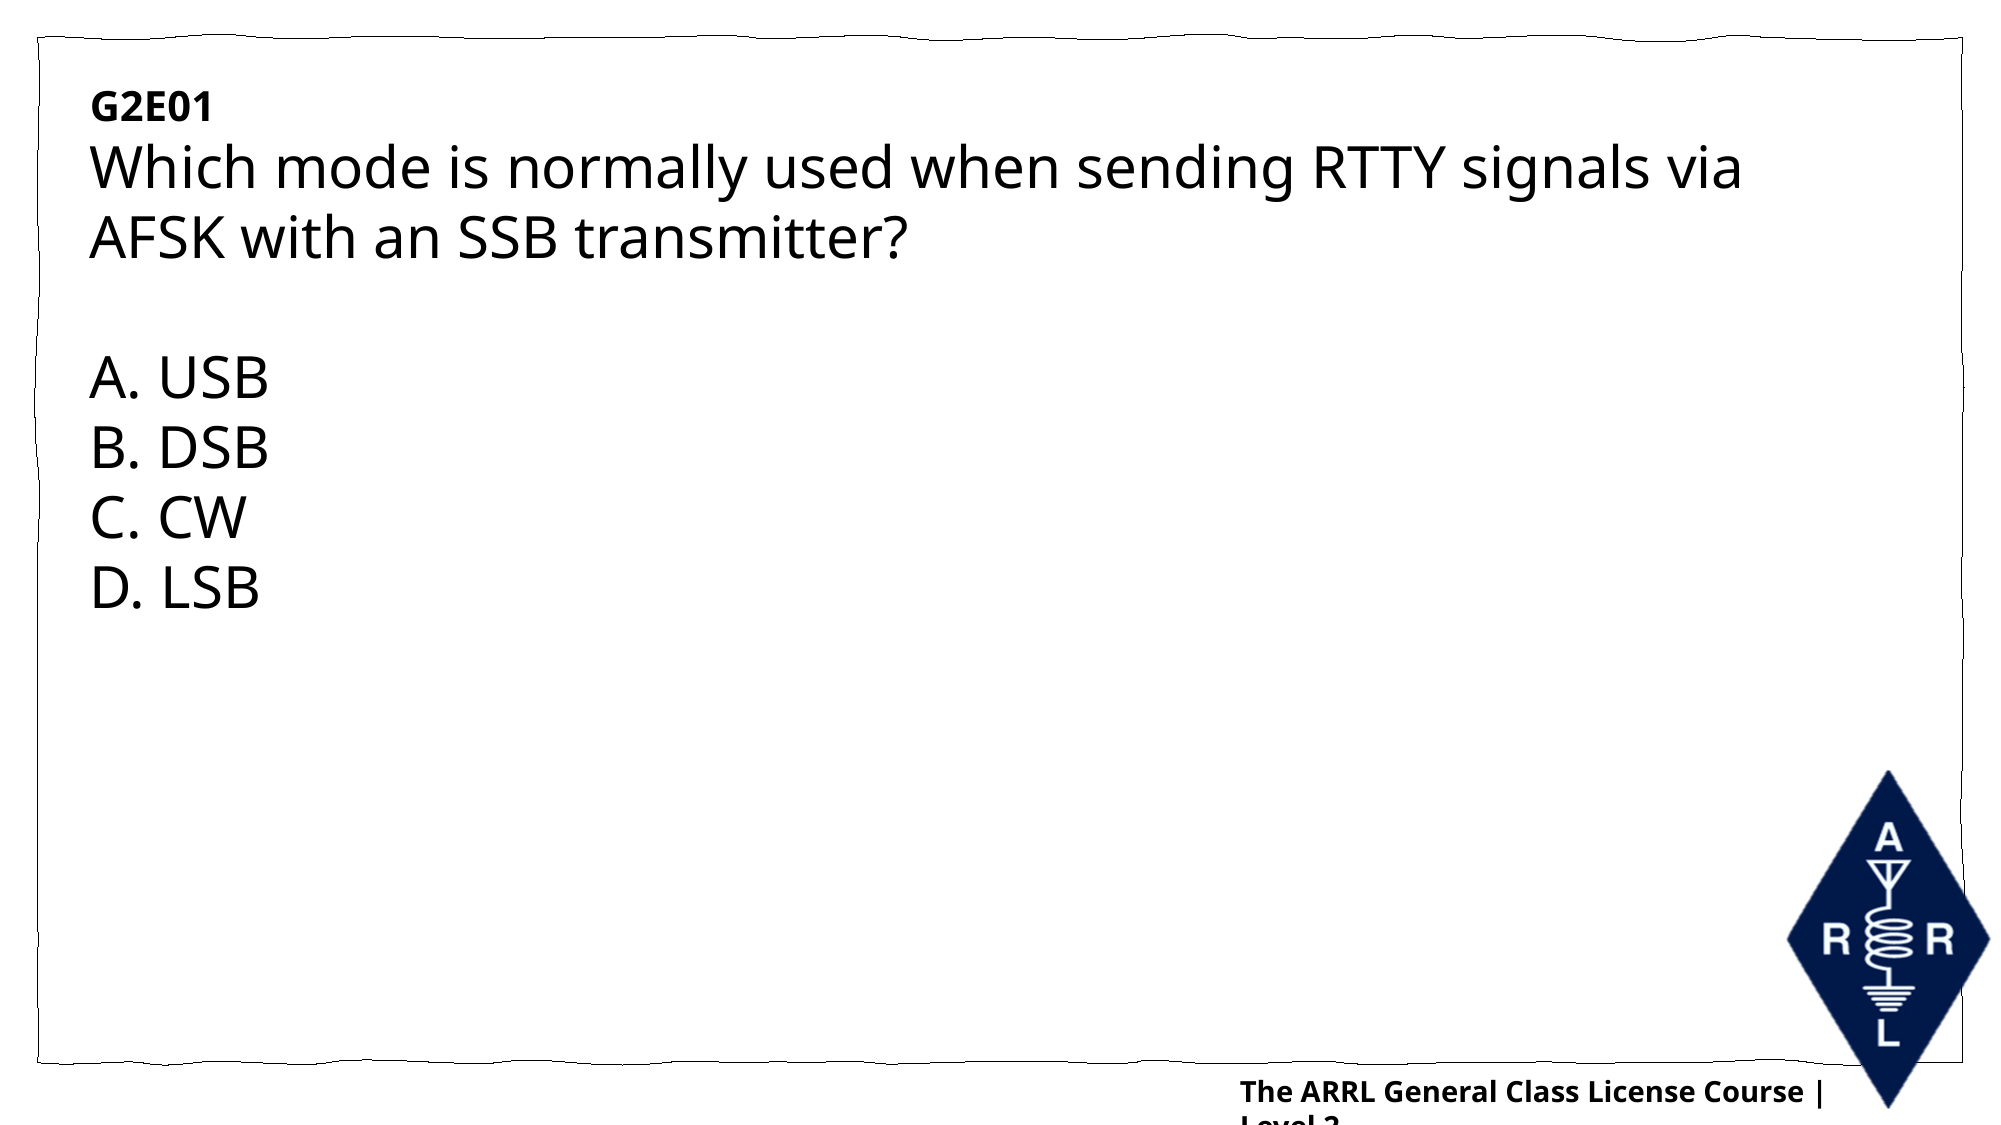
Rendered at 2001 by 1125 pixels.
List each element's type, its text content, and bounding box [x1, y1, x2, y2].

text_box G2E01 Which mode is normally used when sending RTTY signals via AFSK with an SSB transmitter? A. USB B. DSB C. CW D. LSB [75, 72, 1850, 628]
picture [1773, 752, 1999, 1125]
